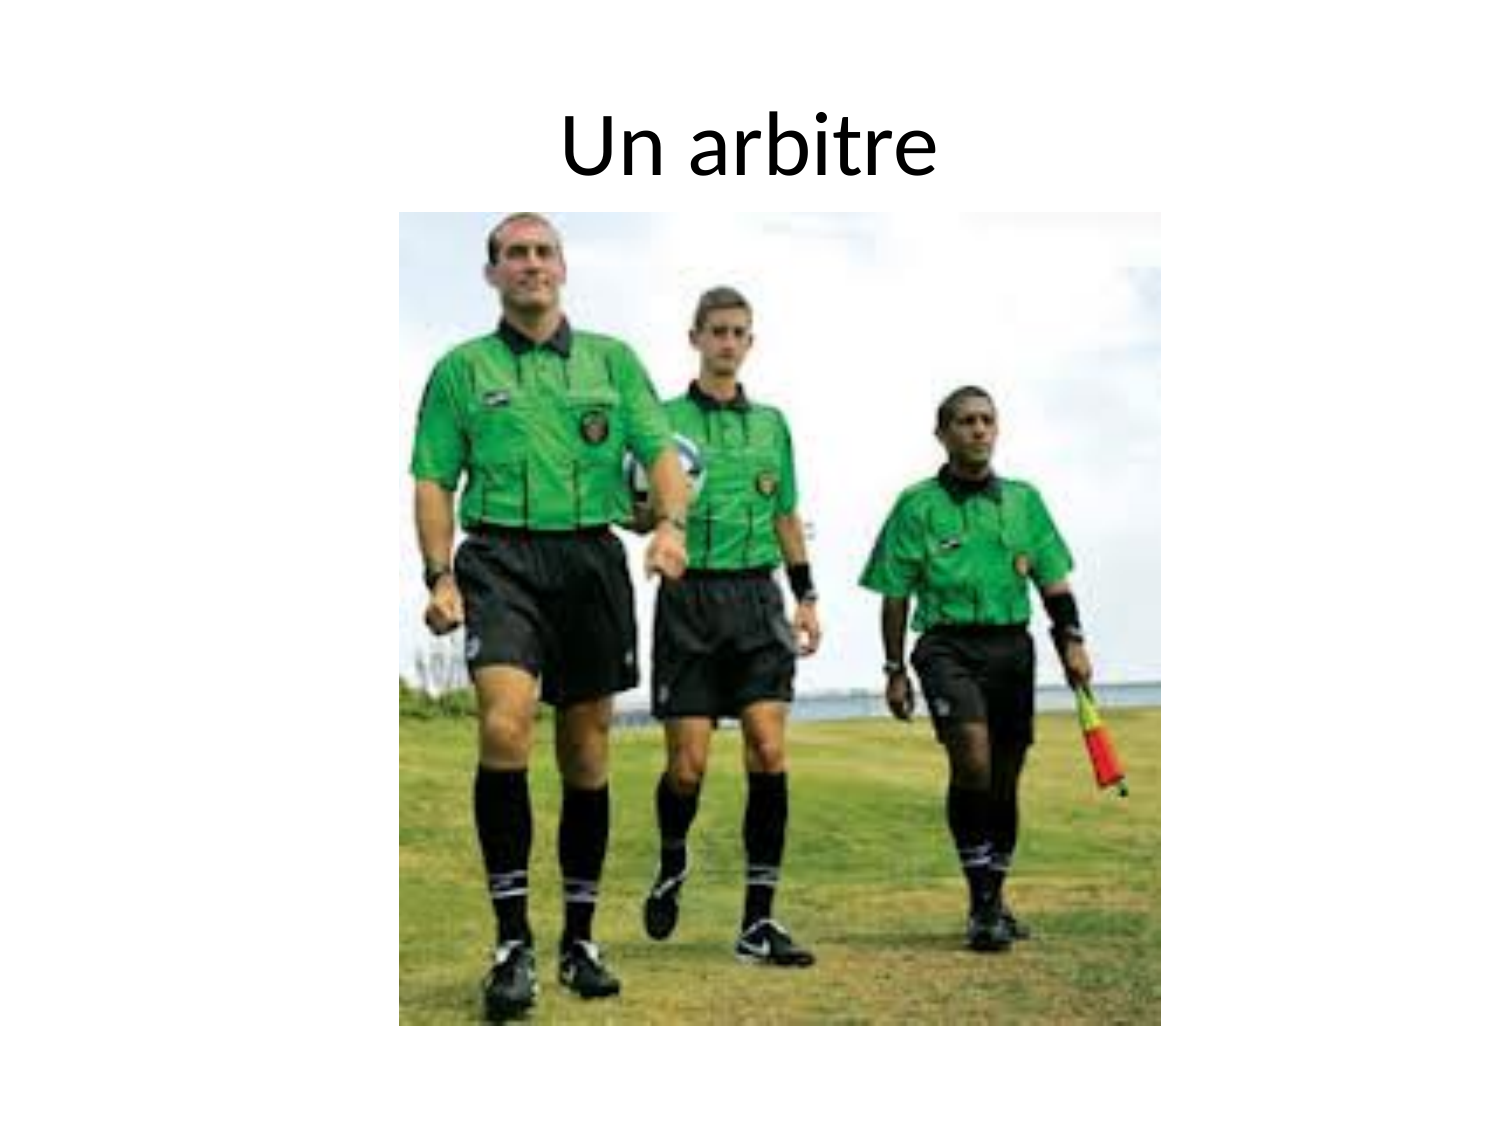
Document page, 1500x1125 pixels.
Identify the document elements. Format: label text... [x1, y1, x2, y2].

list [399, 212, 1161, 1026]
title Un arbitre [75, 45, 1425, 233]
